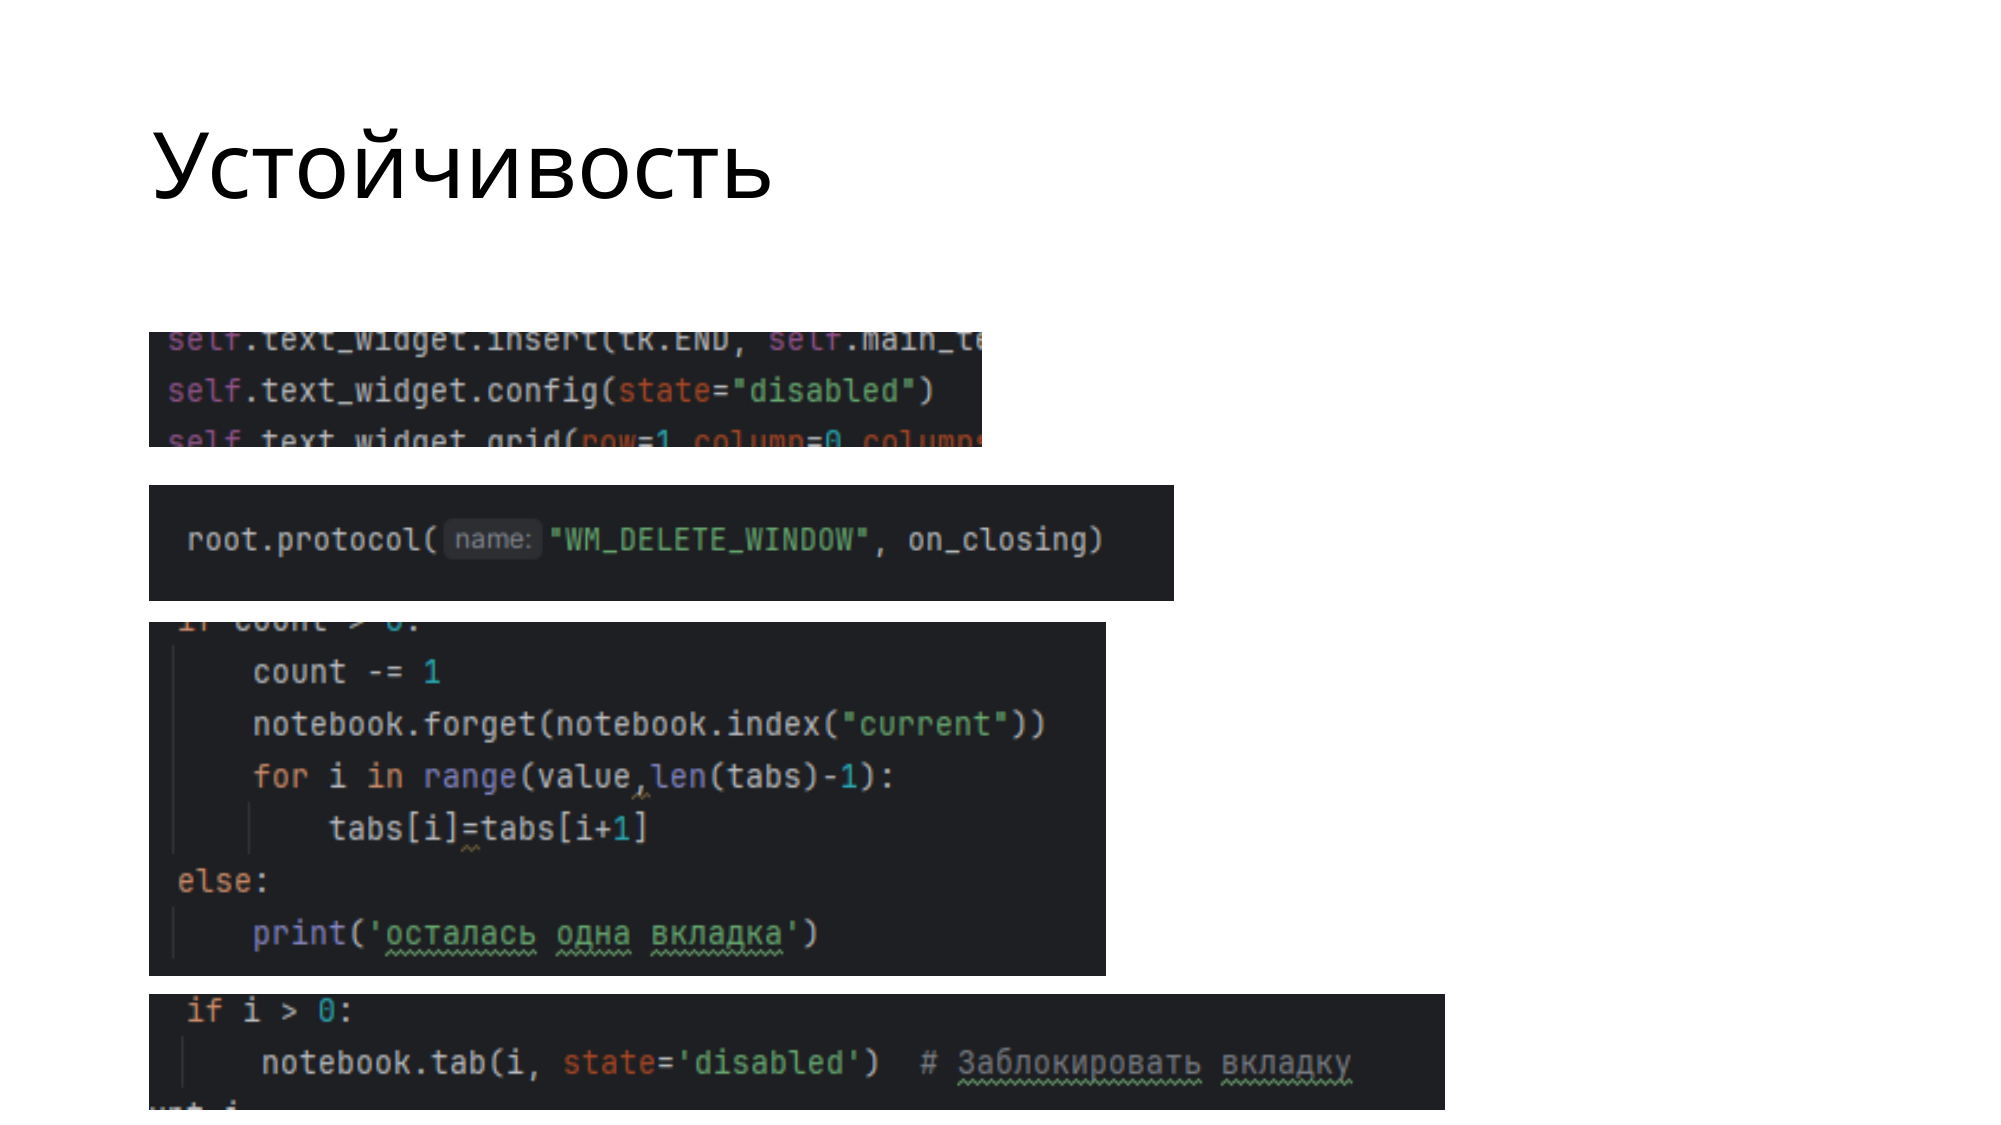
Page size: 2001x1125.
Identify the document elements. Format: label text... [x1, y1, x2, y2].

picture [149, 993, 1445, 1111]
picture [149, 622, 1106, 976]
picture [149, 331, 982, 448]
picture [149, 485, 1175, 601]
title Устойчивость [137, 59, 1863, 278]
